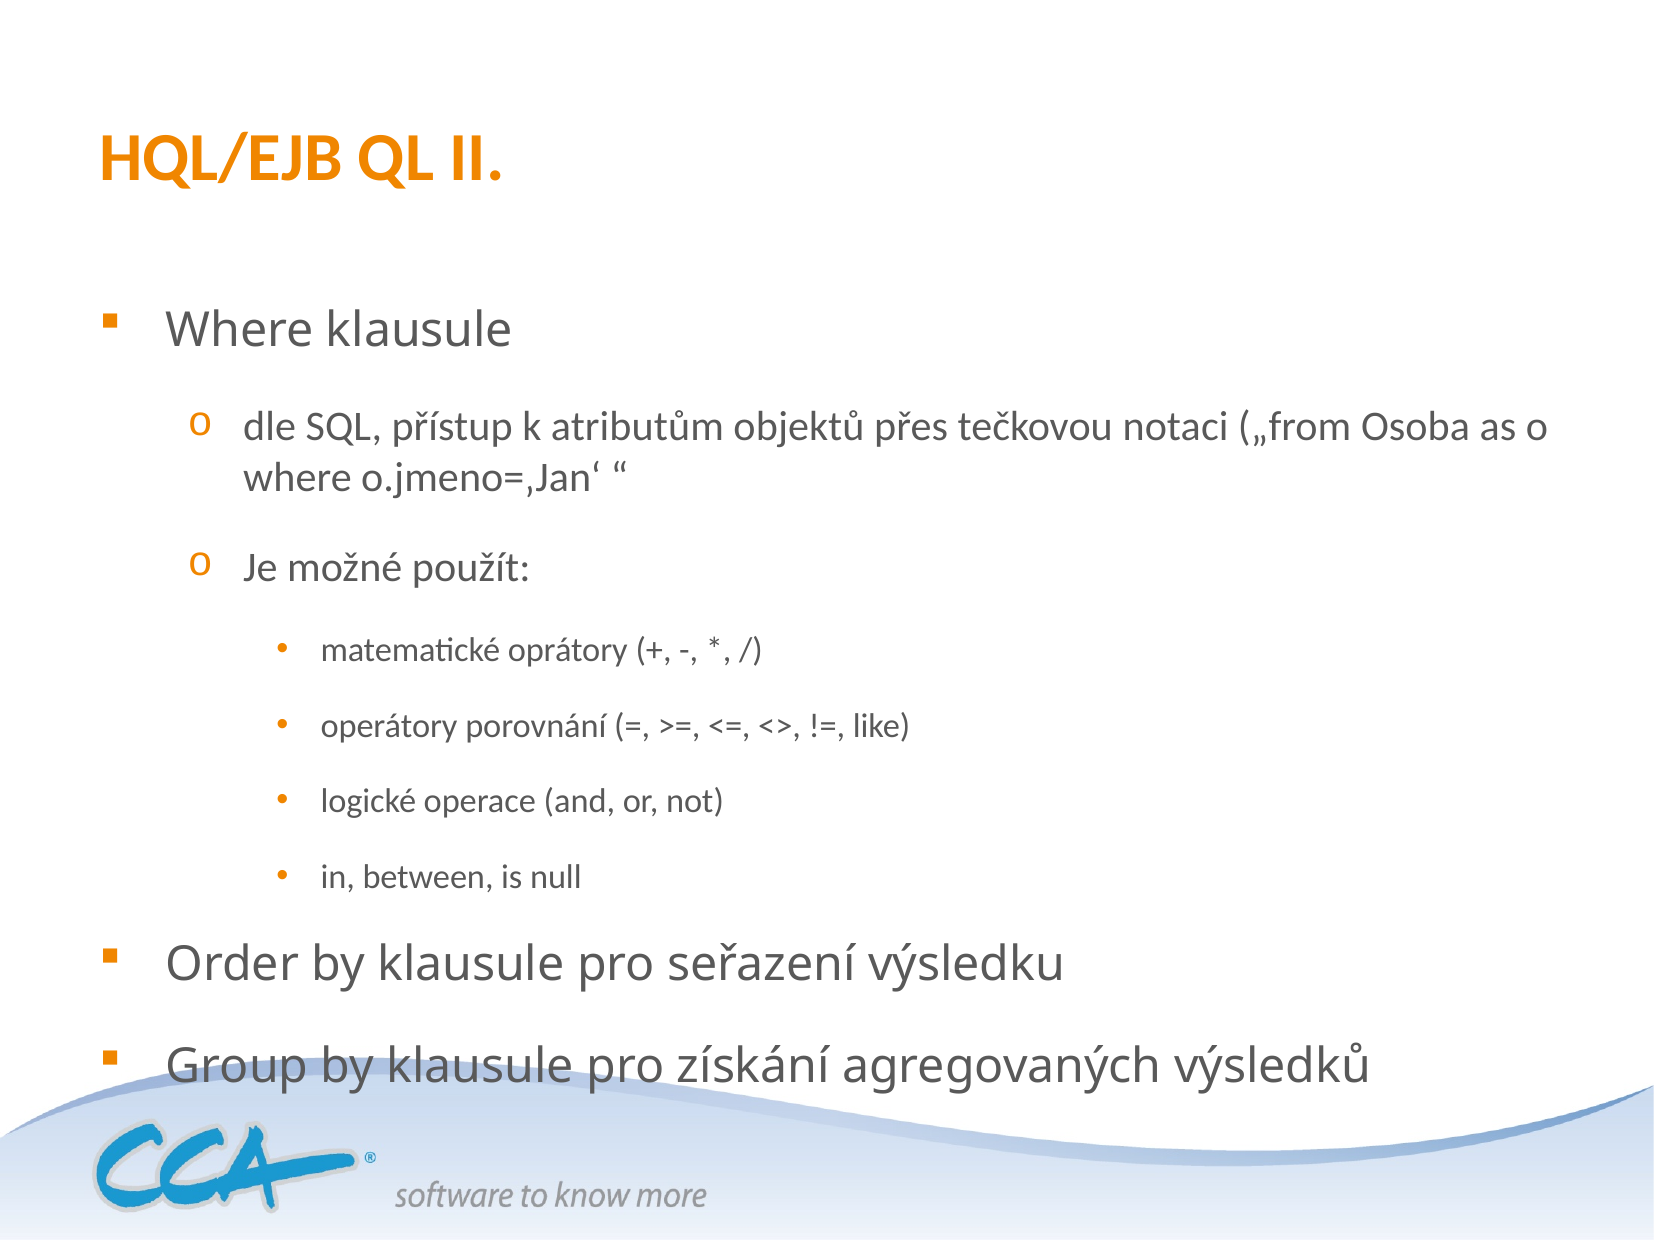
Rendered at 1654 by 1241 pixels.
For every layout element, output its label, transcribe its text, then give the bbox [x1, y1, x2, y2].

list Where klausule dle SQL, přístup k atributům objektů přes tečkovou notaci („from Osoba as o where o.jmeno=‚Jan‘ “ Je možné použít: matematické oprátory (+, -, *, /) operátory porovnání (=, >=, <=, <>, !=, like) logické operace (and, or, not) in, between, is null Order by klausule pro seřazení výsledku Group by klausule pro získání agregovaných výsledků [82, 289, 1571, 1108]
title HQL/EJB QL II. [82, 49, 1571, 257]
picture [0, 0, 1654, 1240]
